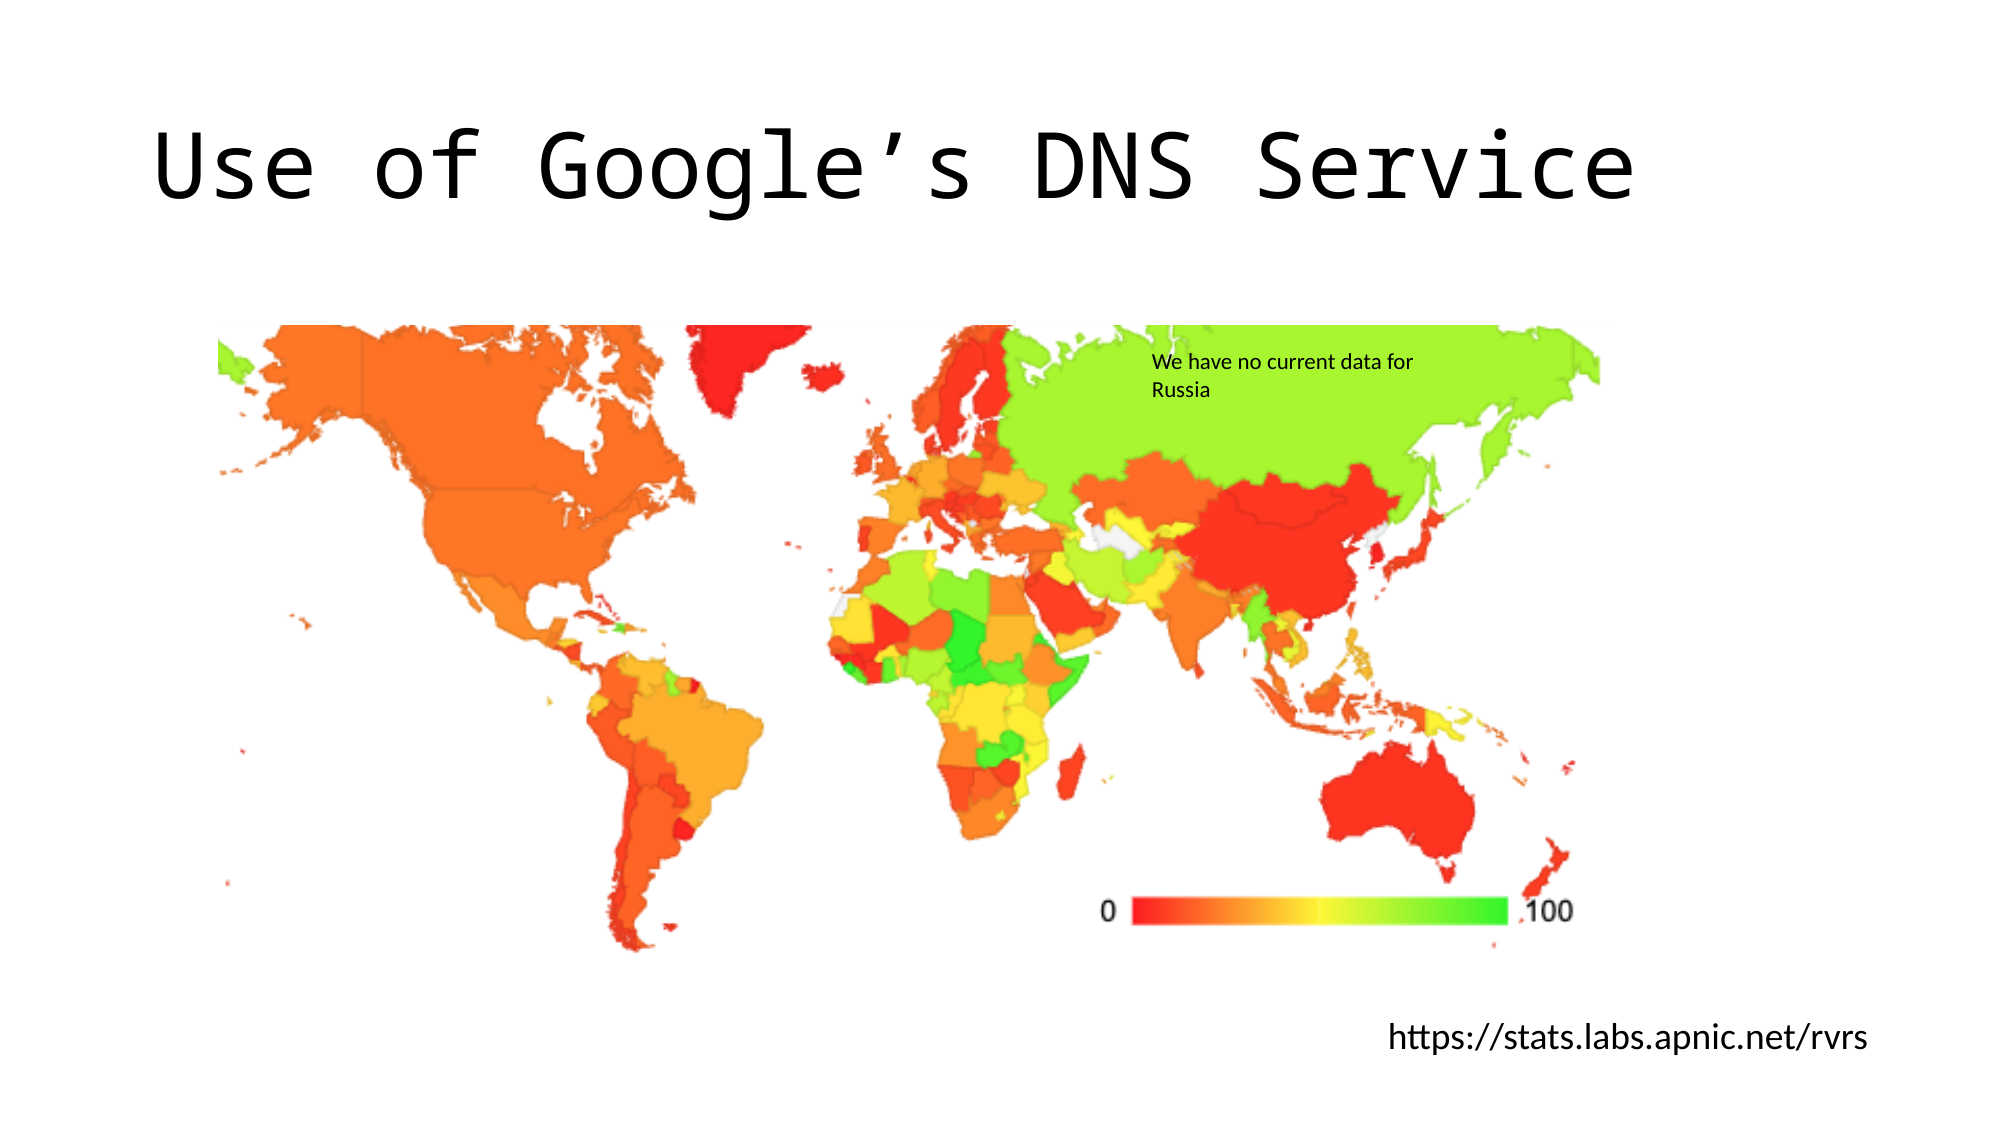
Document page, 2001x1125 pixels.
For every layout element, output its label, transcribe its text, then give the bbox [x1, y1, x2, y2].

text_box https://stats.labs.apnic.net/rvrs [1373, 1004, 1932, 1065]
title Use of Google’s DNS Service [137, 59, 1863, 278]
picture [218, 325, 1613, 997]
